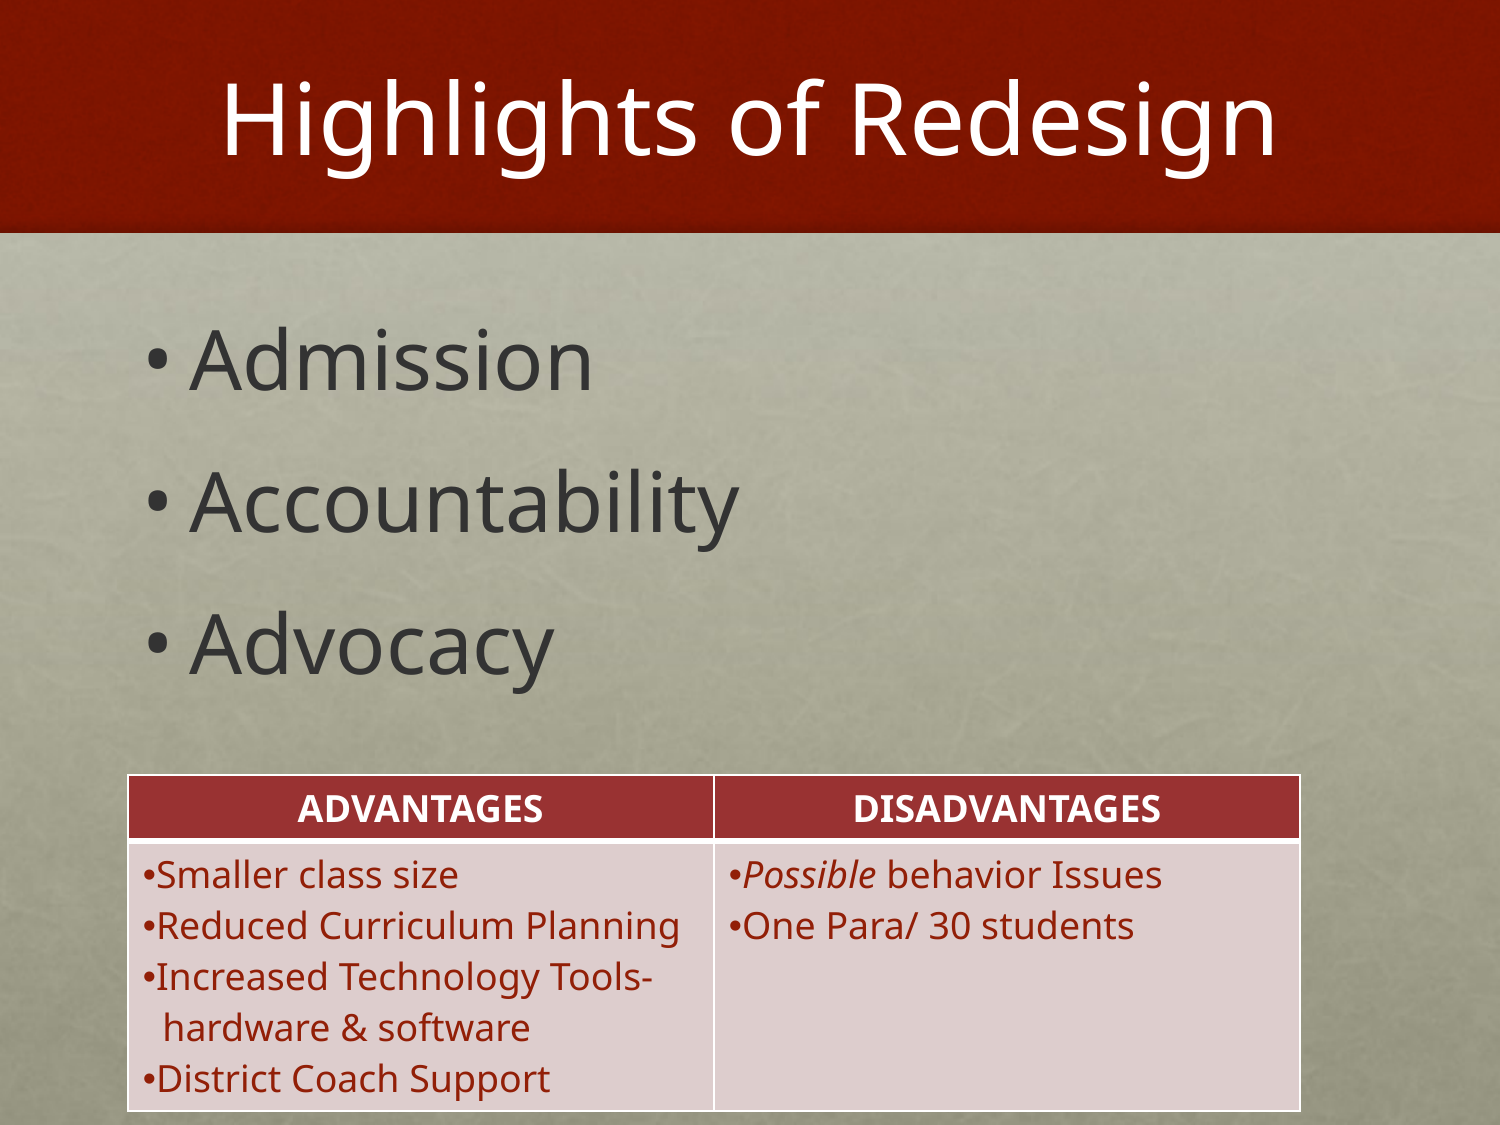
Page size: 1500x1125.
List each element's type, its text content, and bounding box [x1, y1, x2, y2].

title Highlights of Redesign [127, 10, 1372, 221]
table_cell Smaller class size Reduced Curriculum Planning Increased Technology Tools- hardware & software District Coach Support [129, 844, 713, 1110]
picture [0, 214, 1500, 1125]
table_header ADVANTAGES [129, 776, 713, 838]
table_header DISADVANTAGES [715, 776, 1299, 838]
list Admission Accountability Advocacy [127, 299, 1372, 1005]
table_cell Possible behavior Issues One Para/ 30 students [715, 844, 1299, 1110]
